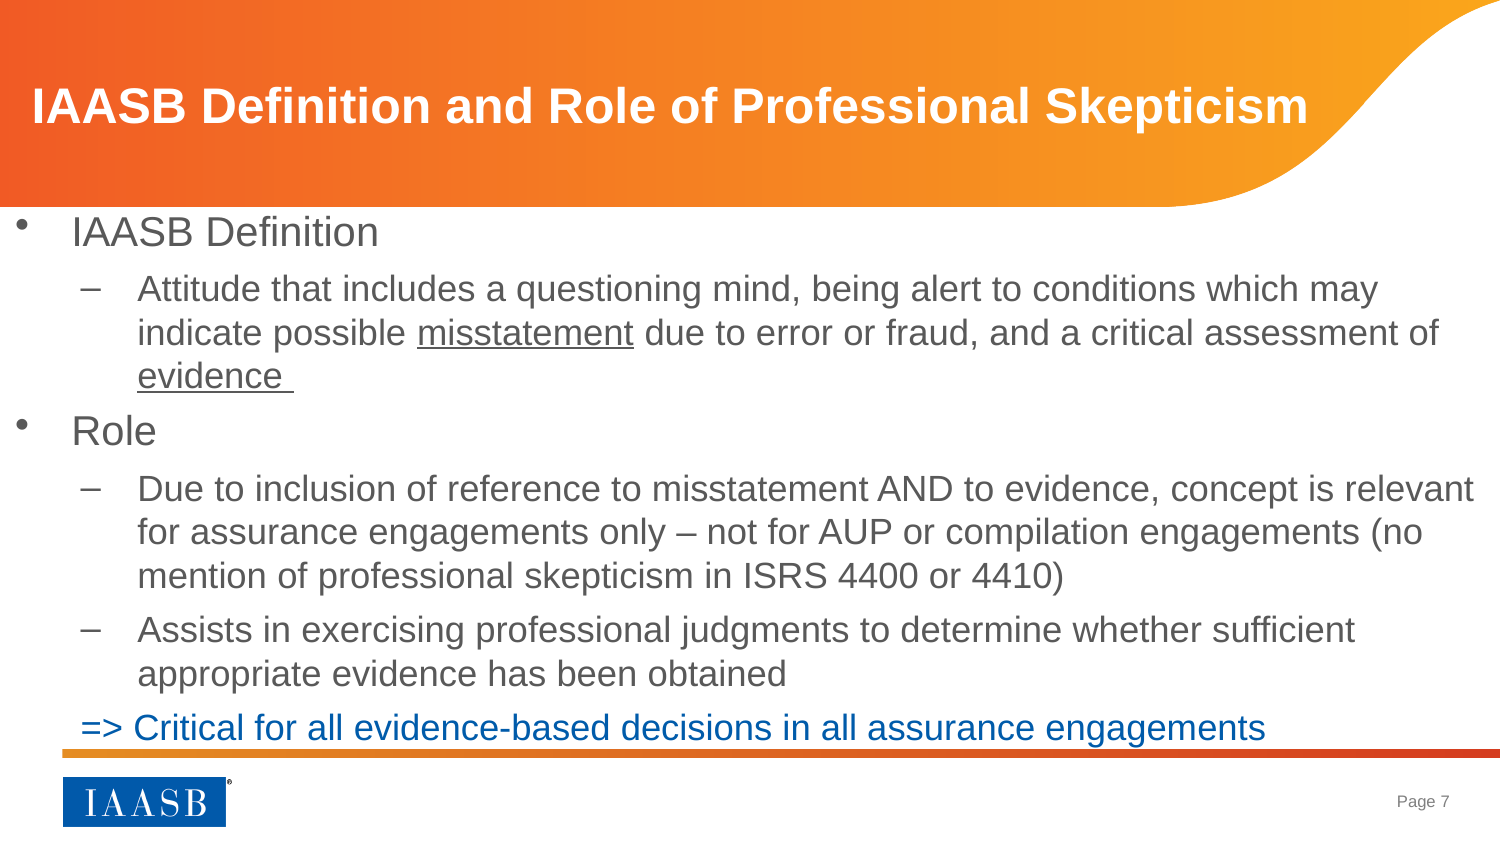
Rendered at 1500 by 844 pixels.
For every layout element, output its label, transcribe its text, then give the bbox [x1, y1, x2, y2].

list IAASB Definition Attitude that includes a questioning mind, being alert to conditions which may indicate possible misstatement due to error or fraud, and a critical assessment of evidence Role Due to inclusion of reference to misstatement AND to evidence, concept is relevant for assurance engagements only – not for AUP or compilation engagements (no mention of professional skepticism in ISRS 4400 or 4410) Assists in exercising professional judgments to determine whether sufficient appropriate evidence has been obtained => Critical for all evidence-based decisions in all assurance engagements [0, 196, 1500, 735]
picture [0, 0, 1500, 196]
picture [63, 777, 232, 827]
title IAASB Definition and Role of Professional Skepticism [31, 70, 1320, 136]
